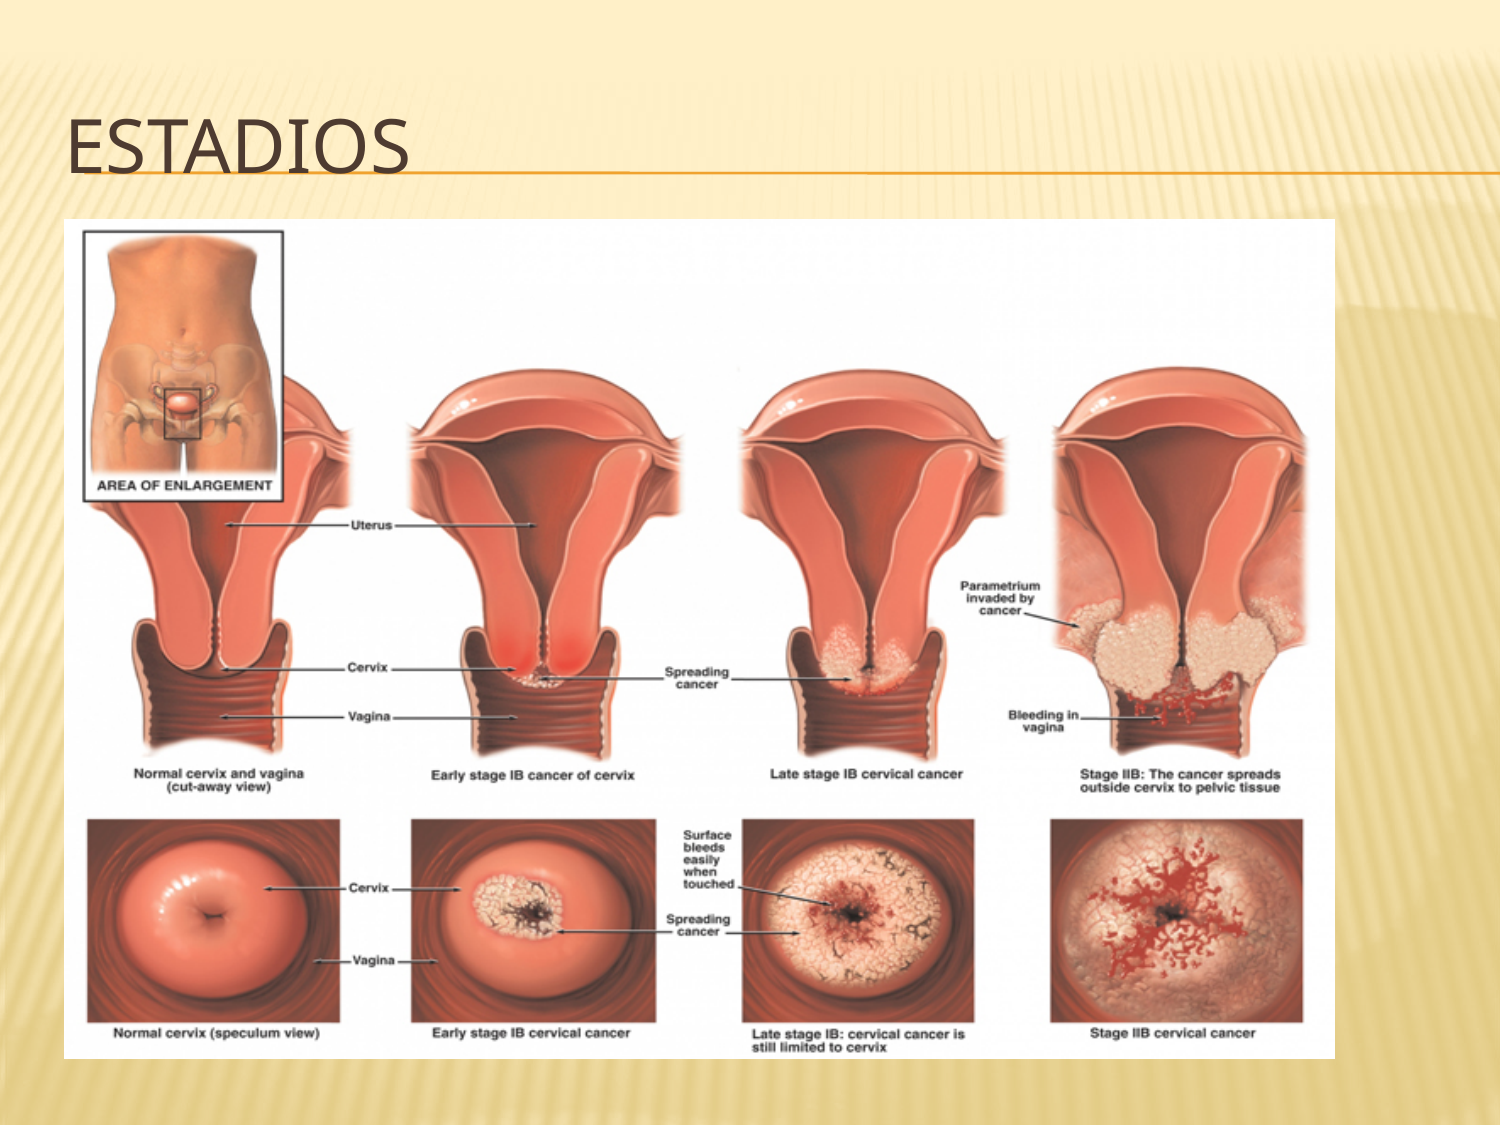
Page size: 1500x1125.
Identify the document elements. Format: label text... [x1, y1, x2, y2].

picture [64, 219, 1335, 1059]
title ESTADIOS [49, 75, 1475, 213]
